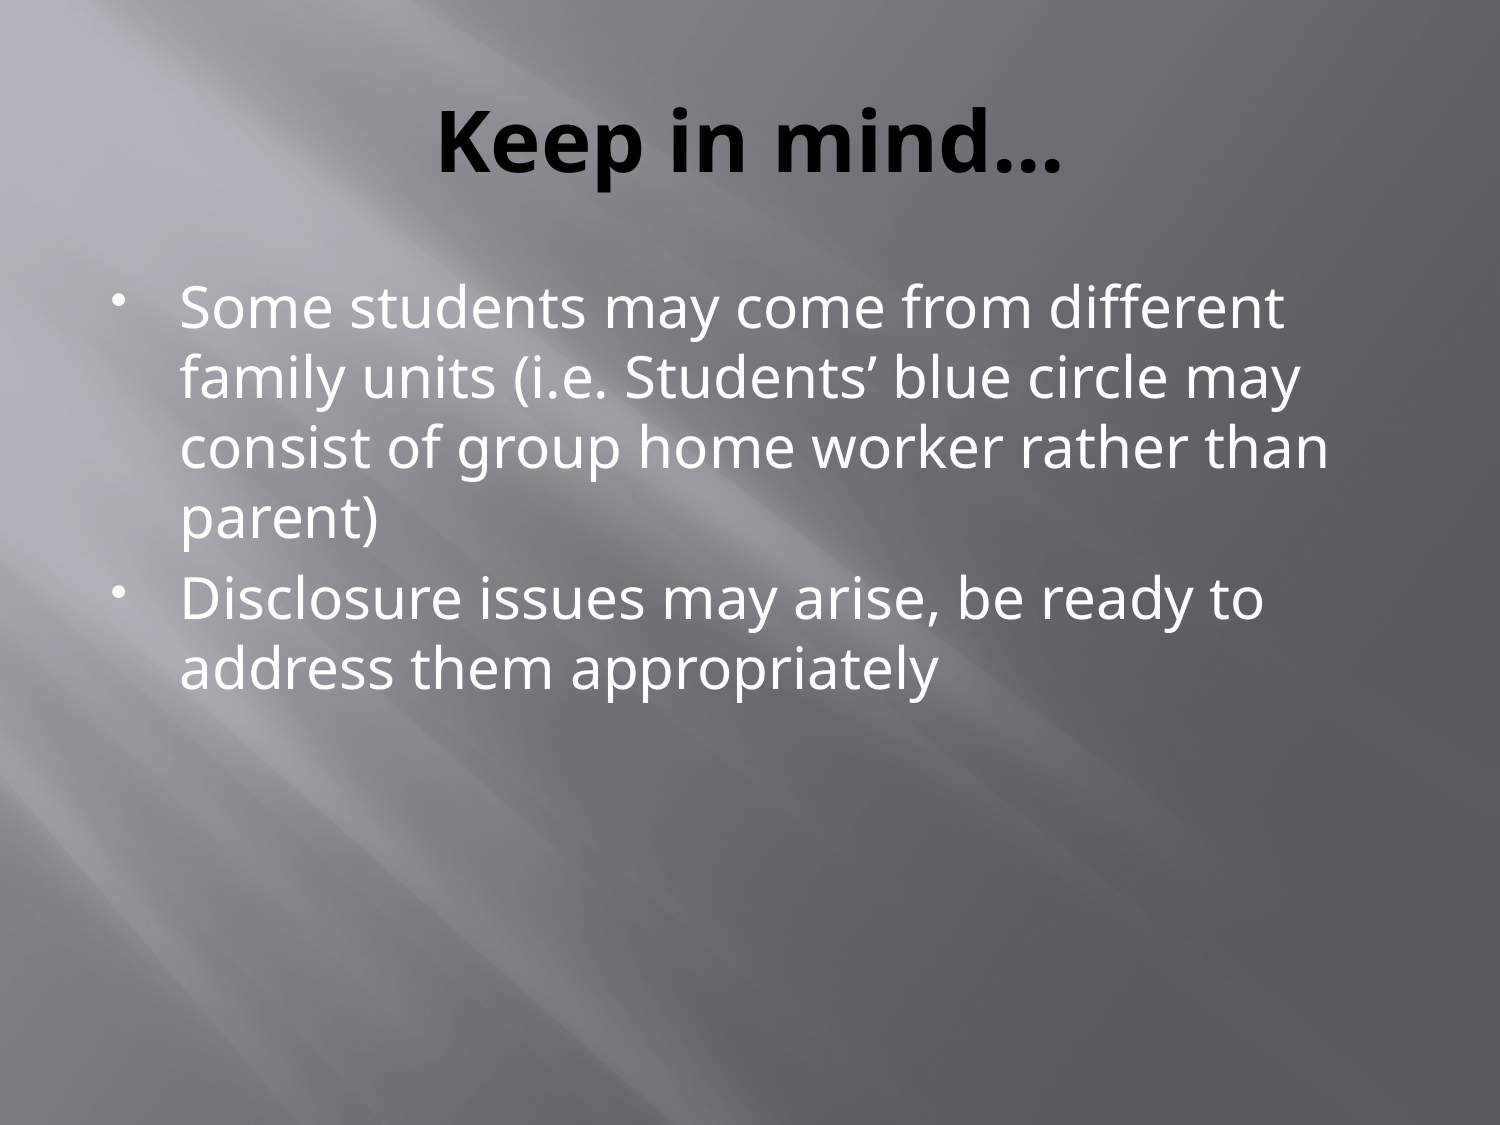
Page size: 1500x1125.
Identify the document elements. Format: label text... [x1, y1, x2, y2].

list Some students may come from different family units (i.e. Students’ blue circle may consist of group home worker rather than parent) Disclosure issues may arise, be ready to address them appropriately [75, 262, 1425, 1035]
title Keep in mind... [75, 45, 1425, 233]
